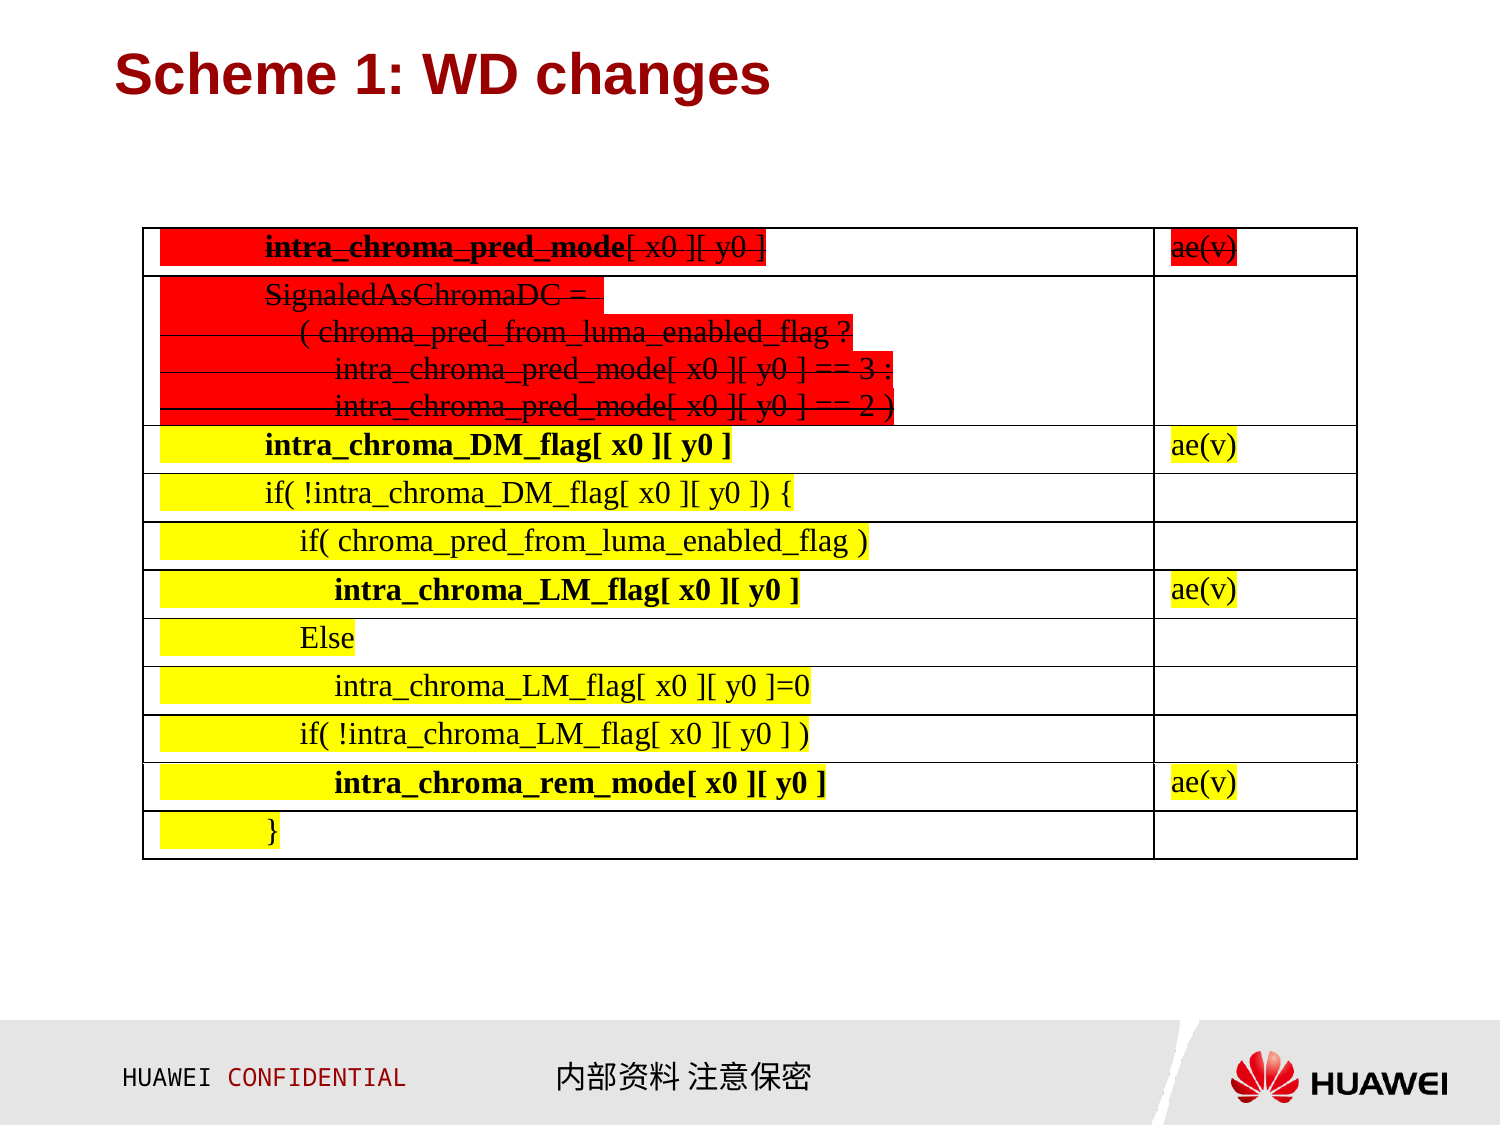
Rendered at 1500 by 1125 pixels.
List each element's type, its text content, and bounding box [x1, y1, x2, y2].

title Scheme 1: WD changes [101, 18, 1426, 124]
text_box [5, 226, 1495, 1118]
picture [0, 1020, 1500, 1125]
